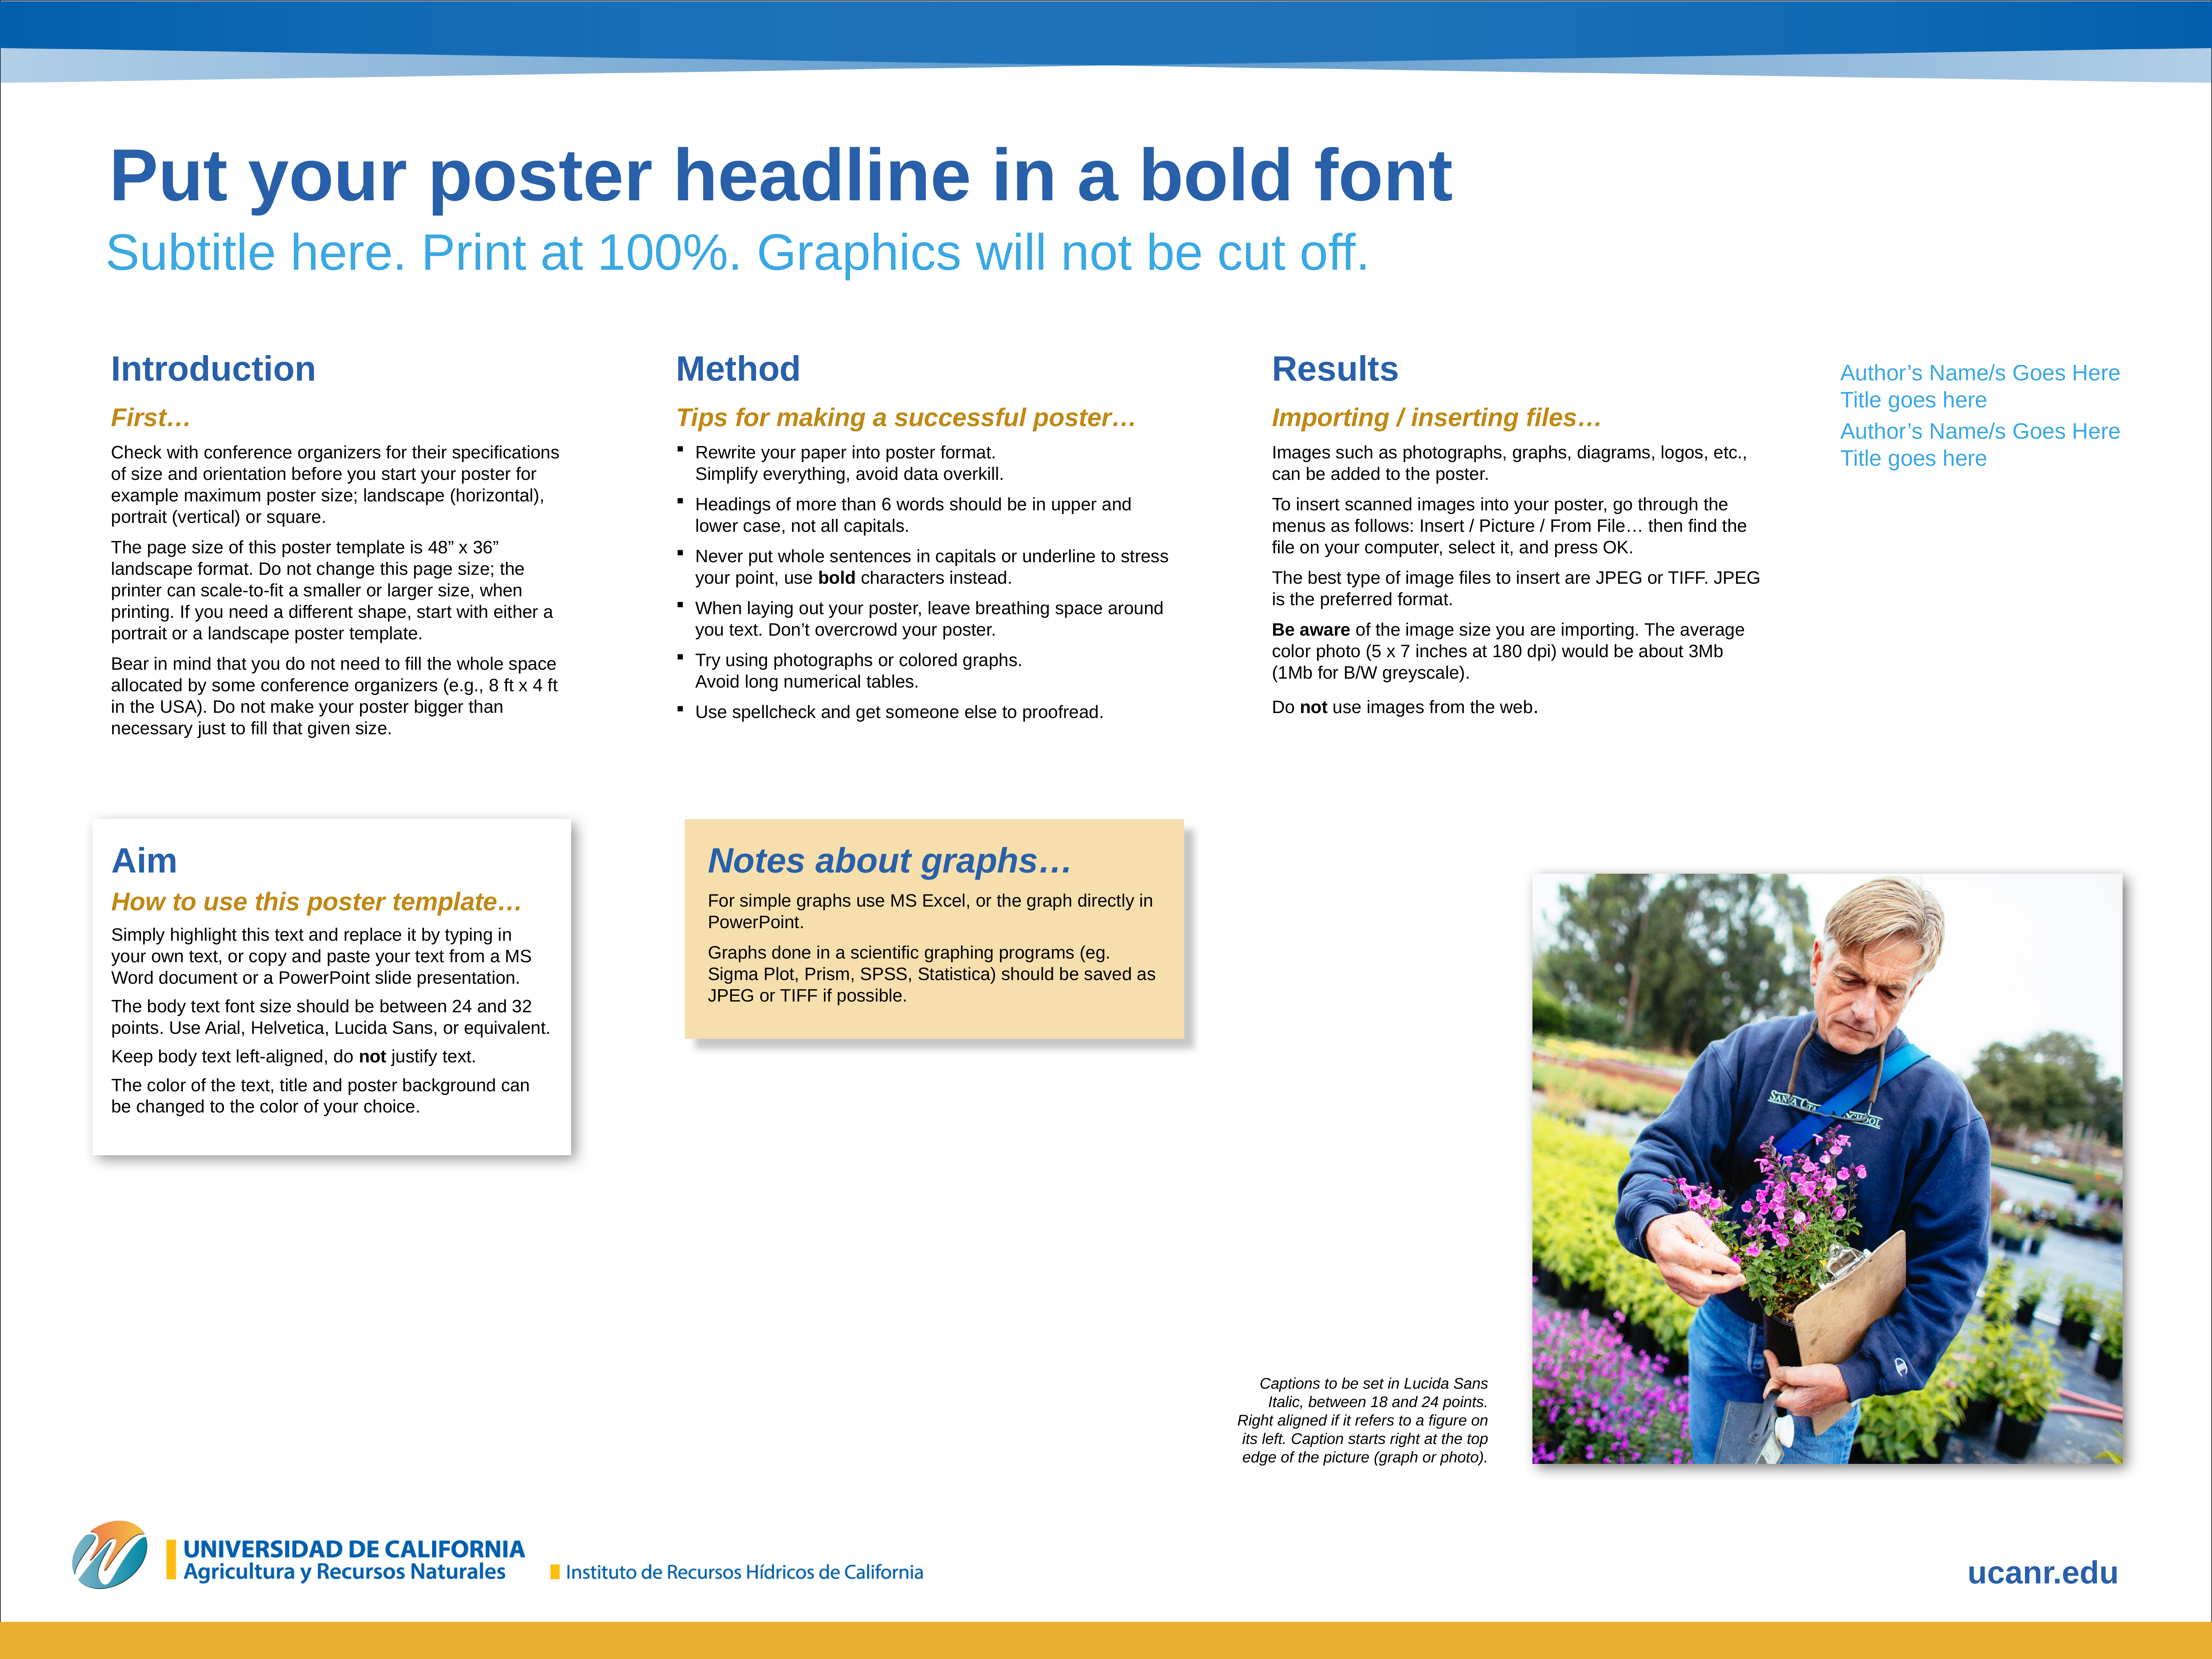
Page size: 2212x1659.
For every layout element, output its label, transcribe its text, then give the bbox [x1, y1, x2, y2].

text_box Captions to be set in Lucida Sans Italic, between 18 and 24 points. Right aligned if it refers to a figure on its left. Caption starts right at the top edge of the picture (graph or photo). [1225, 1364, 1498, 1475]
text_box Introduction First… Check with conference organizers for their specifications of size and orientation before you start your poster for example maximum poster size; landscape (horizontal), portrait (vertical) or square. The page size of this poster template is 48” x 36” landscape format. Do not change this page size; the printer can scale-to-fit a smaller or larger size, when printing. If you need a different shape, start with either a portrait or a landscape poster template. Bear in mind that you do not need to fill the whole space allocated by some conference organizers (e.g., 8 ft x 4 ft in the USA). Do not make your poster bigger than necessary just to fill that given size. [93, 327, 592, 887]
text_box [0, 1622, 2212, 1659]
text_box Author’s Name/s Goes Here Title goes here Author’s Name/s Goes Here Title goes here [1822, 340, 2210, 613]
text_box Subtitle here. Print at 100%. Graphics will not be cut off. [101, 216, 1822, 331]
text_box ucanr.edu [1870, 1549, 2124, 1592]
text_box Results Importing / inserting files… Images such as photographs, graphs, diagrams, logos, etc., can be added to the poster. To insert scanned images into your poster, go through the menus as follows: Insert / Picture / From File… then find the file on your computer, select it, and press OK. The best type of image files to insert are JPEG or TIFF. JPEG is the preferred format. Be aware of the image size you are importing. The average color photo (5 x 7 inches at 180 dpi) would be about 3Mb (1Mb for B/W greyscale). Do not use images from the web. [1254, 331, 1784, 851]
text_box Aim How to use this poster template… Simply highlight this text and replace it by typing in your own text, or copy and paste your text from a MS Word document or a PowerPoint slide presentation. The body text font size should be between 24 and 32 points. Use Arial, Helvetica, Lucida Sans, or equivalent. Keep body text left-aligned, do not justify text. The color of the text, title and poster background can be changed to the color of your choice. [93, 887, 571, 1155]
picture [1532, 874, 2123, 1464]
text_box Method Tips for making a successful poster… Rewrite your paper into poster format. Simplify everything, avoid data overkill. Headings of more than 6 words should be in upper and lower case, not all capitals. Never put whole sentences in capitals or underline to stress your point, use bold characters instead. When laying out your poster, leave breathing space around you text. Don’t overcrowd your poster. Try using photographs or colored graphs. Avoid long numerical tables. Use spellcheck and get someone else to proofread. [658, 331, 1188, 874]
text_box Put your poster headline in a bold font [105, 112, 2067, 218]
picture [0, 1, 2212, 83]
picture [72, 1520, 923, 1589]
text_box Notes about graphs… For simple graphs use MS Excel, or the graph directly in PowerPoint. Graphs done in a scientific graphing programs (eg. Sigma Plot, Prism, SPSS, Statistica) should be saved as JPEG or TIFF if possible. [685, 874, 1184, 1039]
